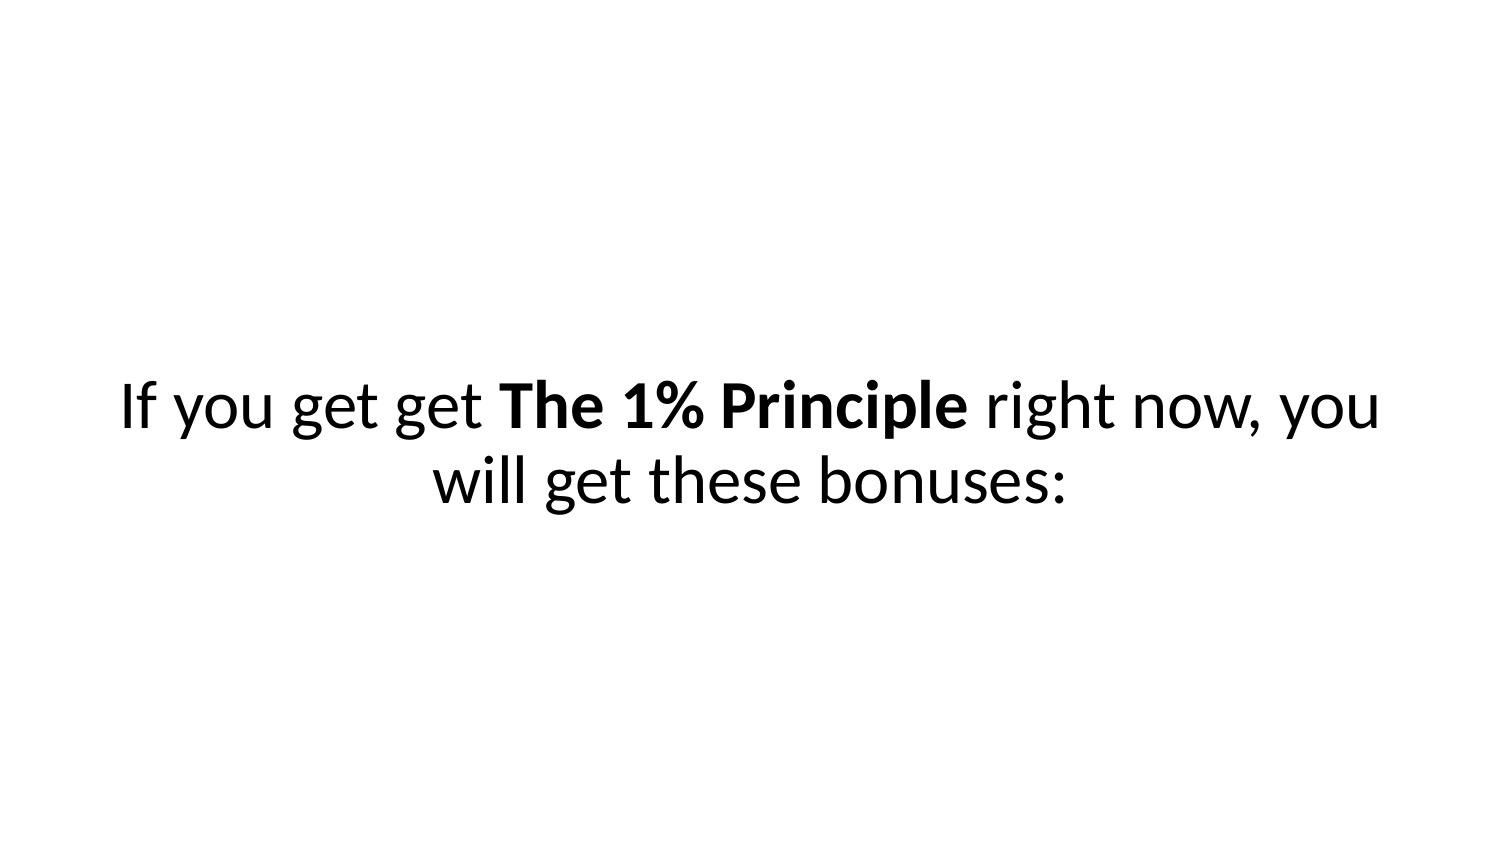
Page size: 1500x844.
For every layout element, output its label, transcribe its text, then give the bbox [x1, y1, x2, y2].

list If you get get The 1% Principle right now, you will get these bonuses: [104, 362, 1398, 615]
